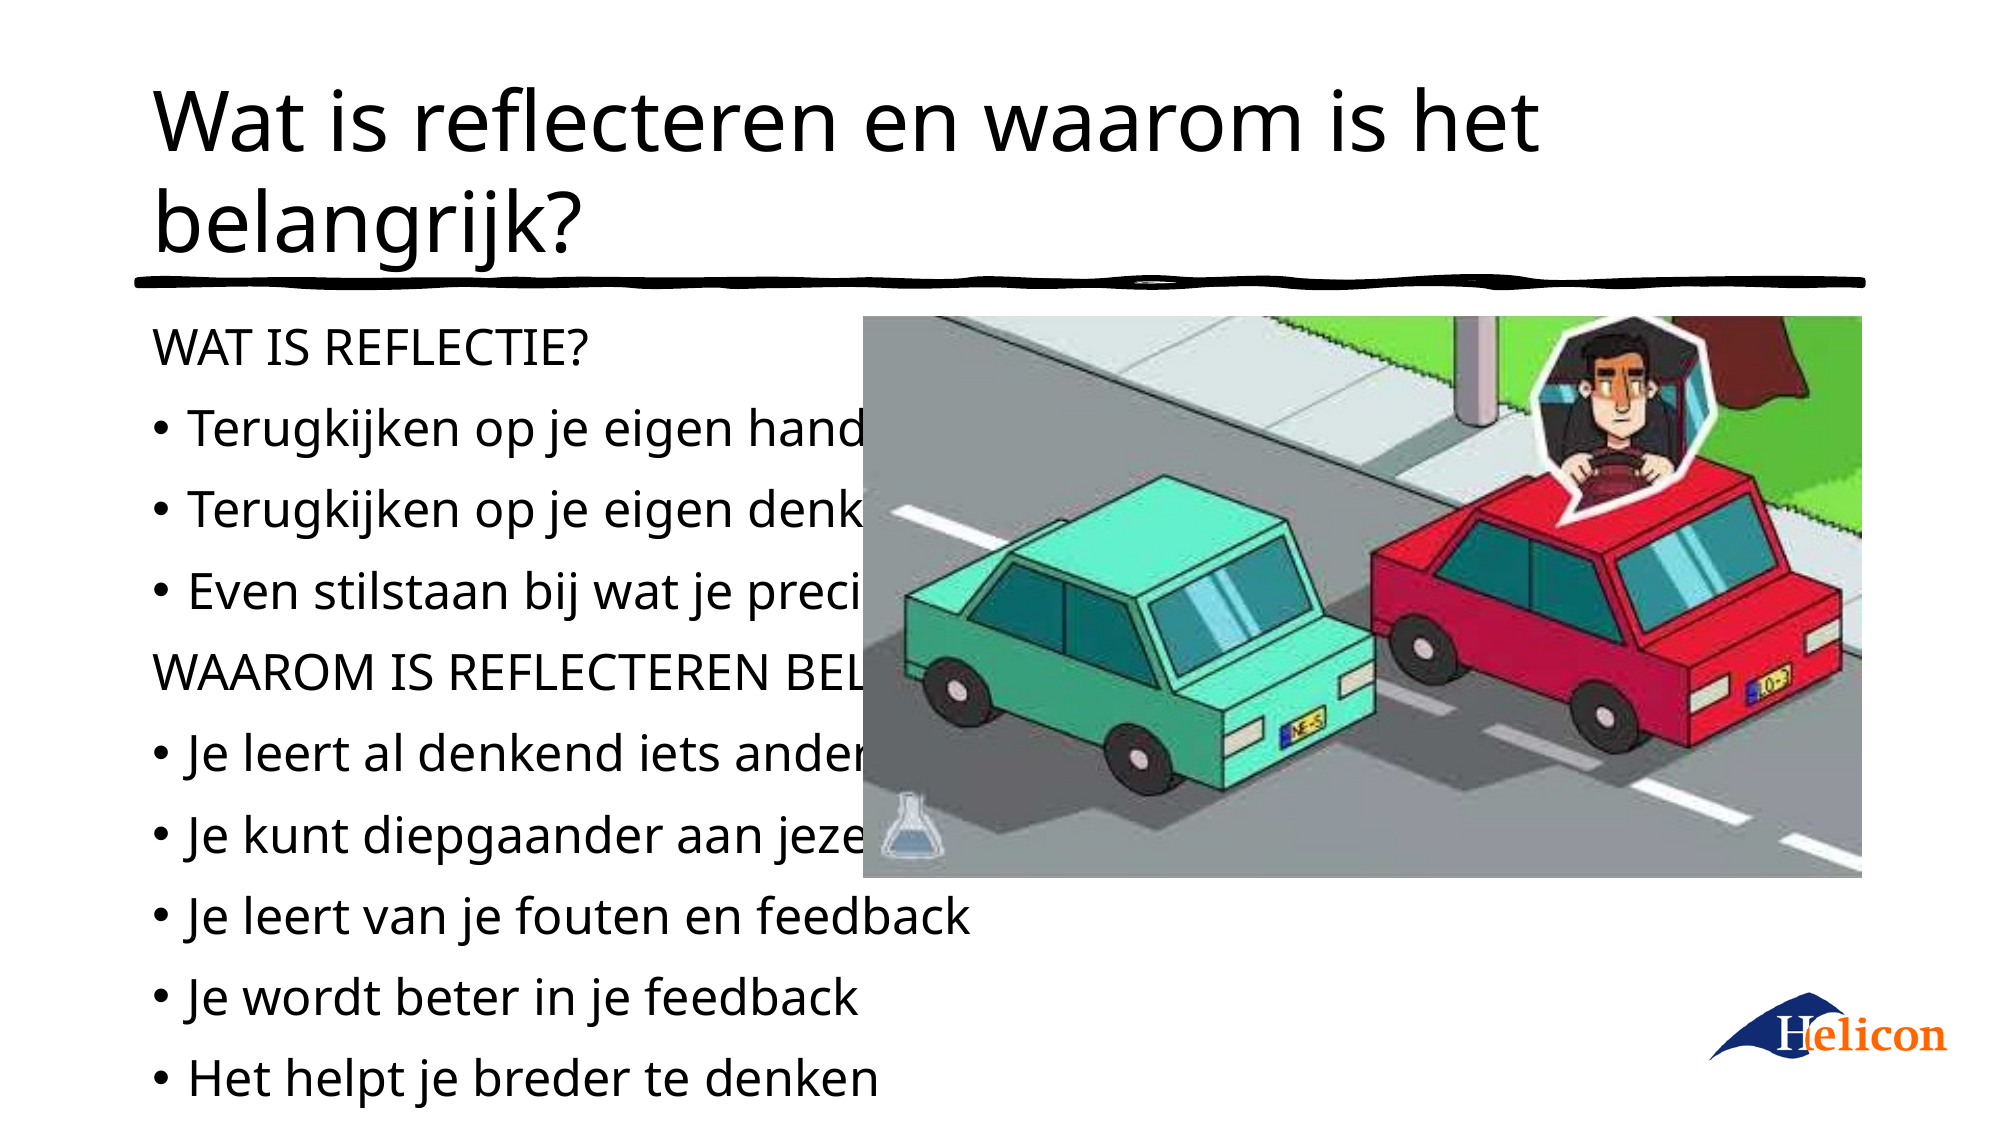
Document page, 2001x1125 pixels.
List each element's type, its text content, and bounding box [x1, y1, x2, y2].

picture [1671, 952, 2000, 1125]
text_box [862, 316, 1863, 879]
list WAT IS REFLECTIE? Terugkijken op je eigen handelen en ervaringen Terugkijken op je eigen denken Even stilstaan bij wat je precies gedaan hebt WAAROM IS REFLECTEREN BELANGRIJK? Je leert al denkend iets anders zien Je kunt diepgaander aan jezelf werken Je leert van je fouten en feedback Je wordt beter in je feedback Het helpt je breder te denken [137, 301, 1863, 1125]
title Wat is reflecteren en waarom is het belangrijk? [137, 59, 1863, 278]
